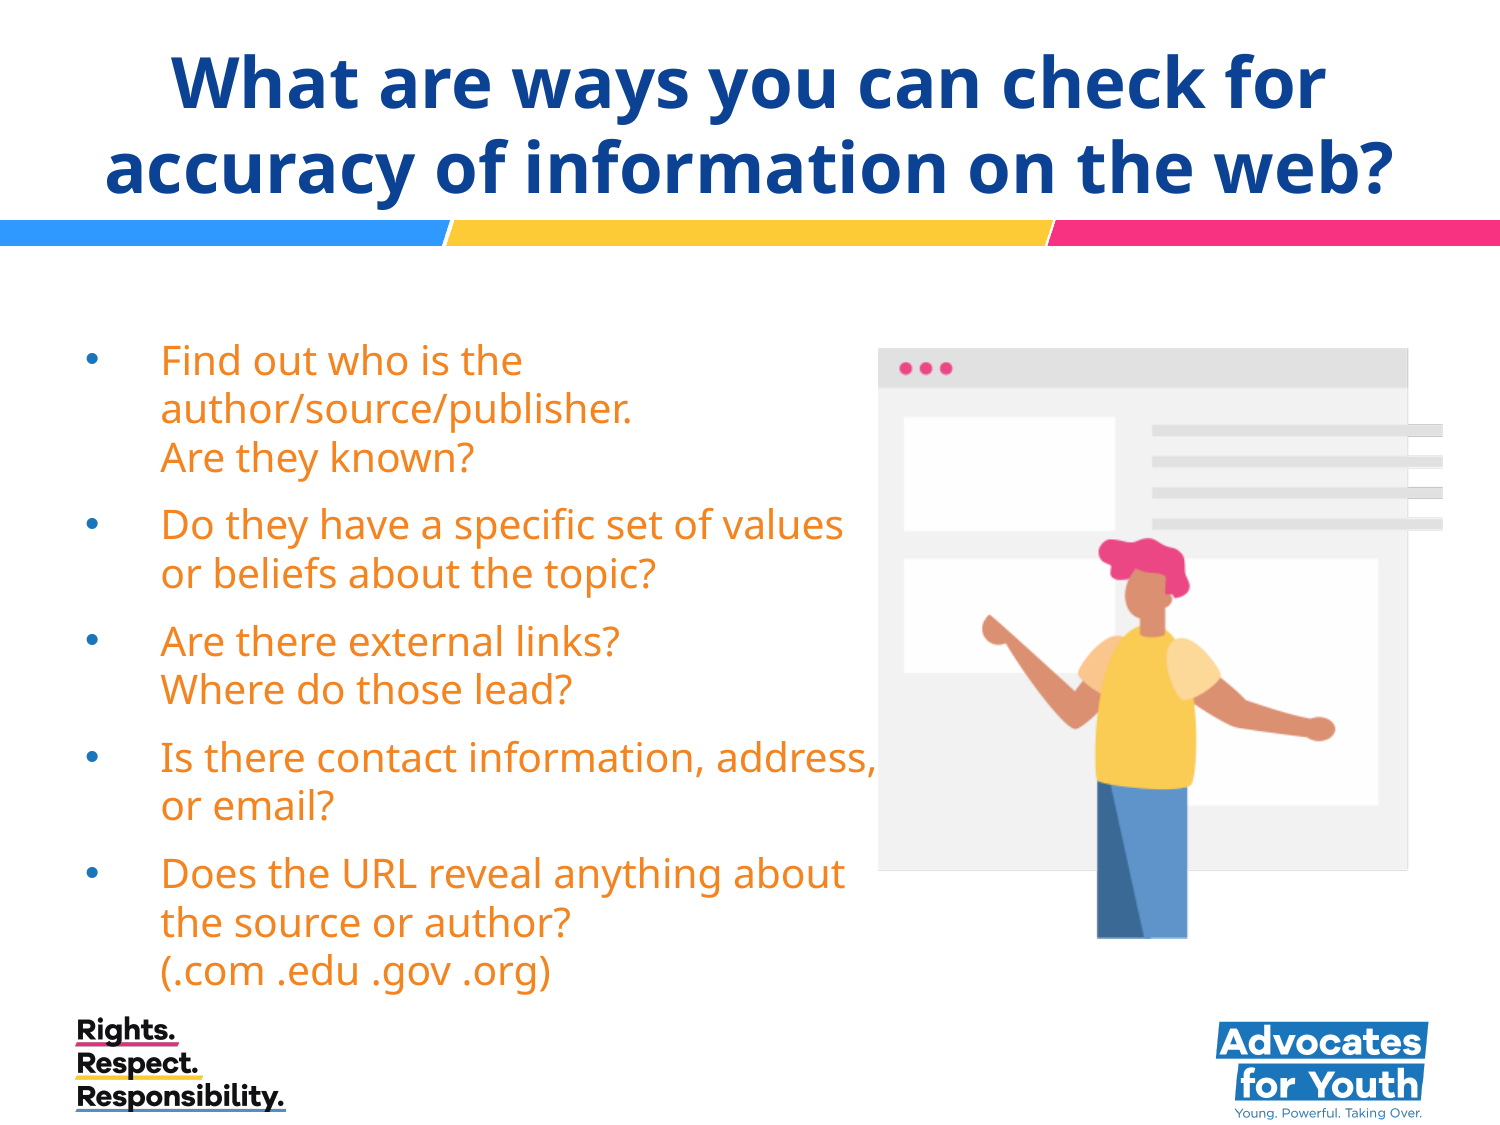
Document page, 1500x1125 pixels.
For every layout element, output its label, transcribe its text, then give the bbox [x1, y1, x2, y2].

picture [0, 207, 1500, 258]
list Find out who is the author/source/publisher. Are they known? Do they have a specific set of values or beliefs about the topic? Are there external links? Where do those lead? Is there contact information, address, or email? Does the URL reveal anything about the source or author? (.com .edu .gov .org) [64, 326, 901, 1002]
picture [878, 348, 1443, 939]
title What are ways you can check for accuracy of information on the web? [75, 29, 1425, 217]
